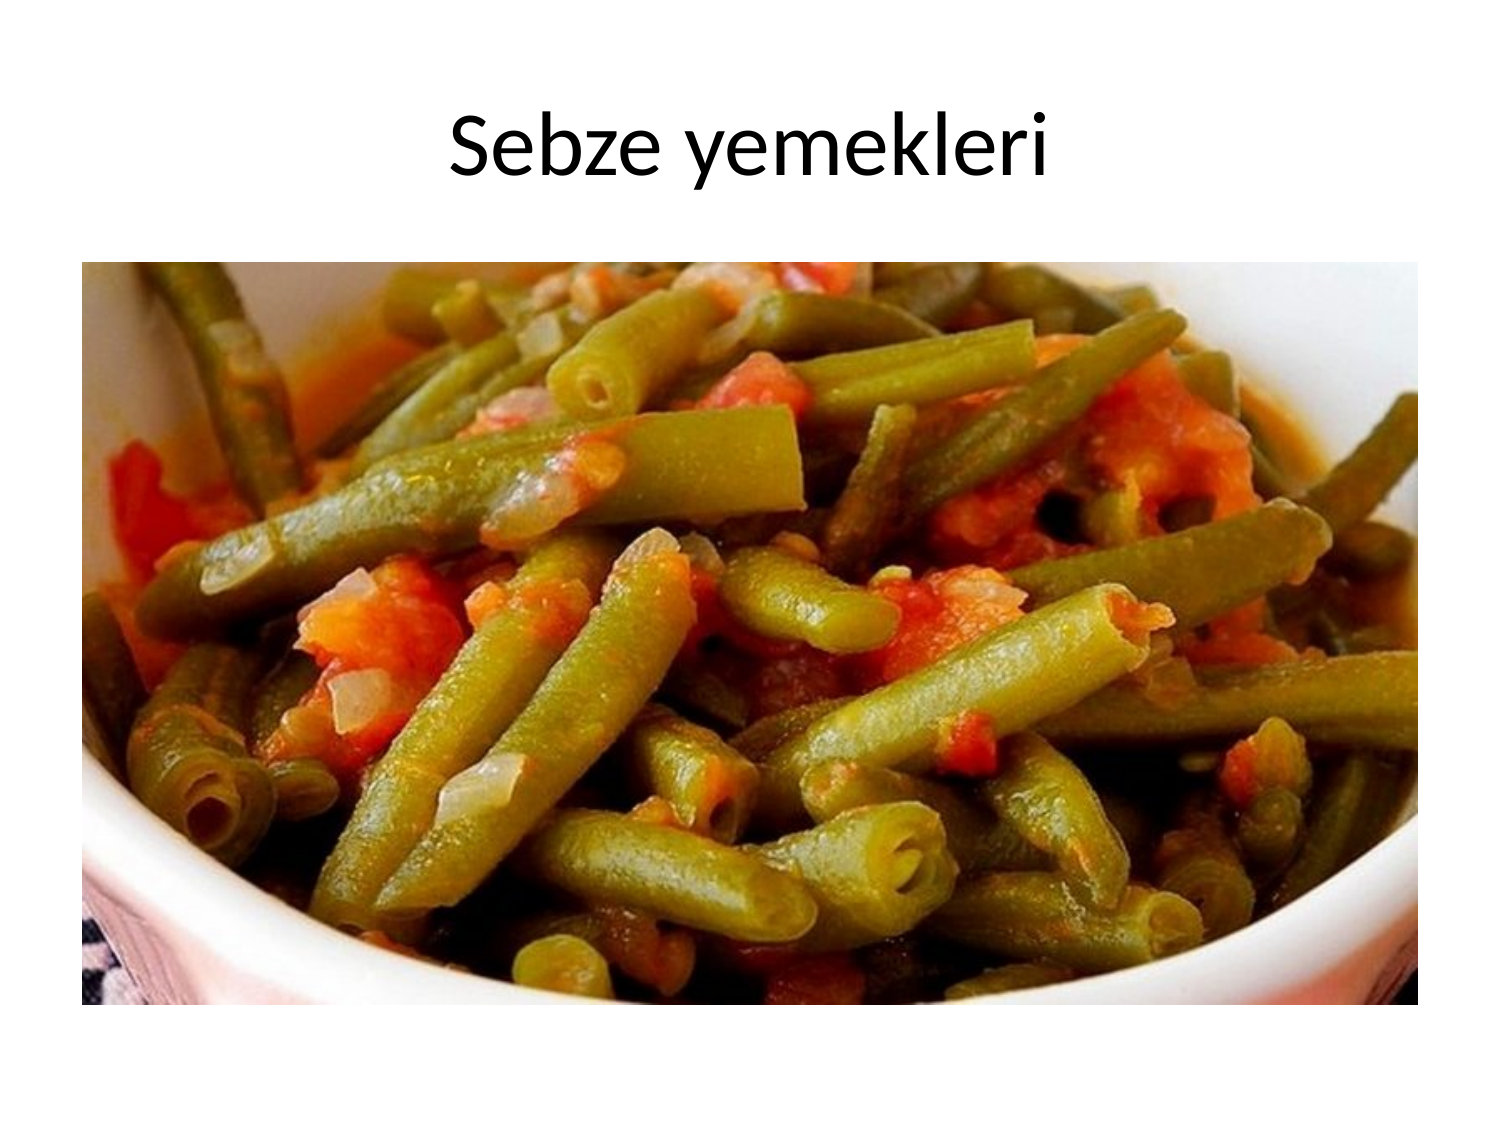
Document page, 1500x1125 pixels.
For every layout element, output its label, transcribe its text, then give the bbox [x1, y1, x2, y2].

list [82, 262, 1418, 1006]
title Sebze yemekleri [75, 45, 1425, 233]
